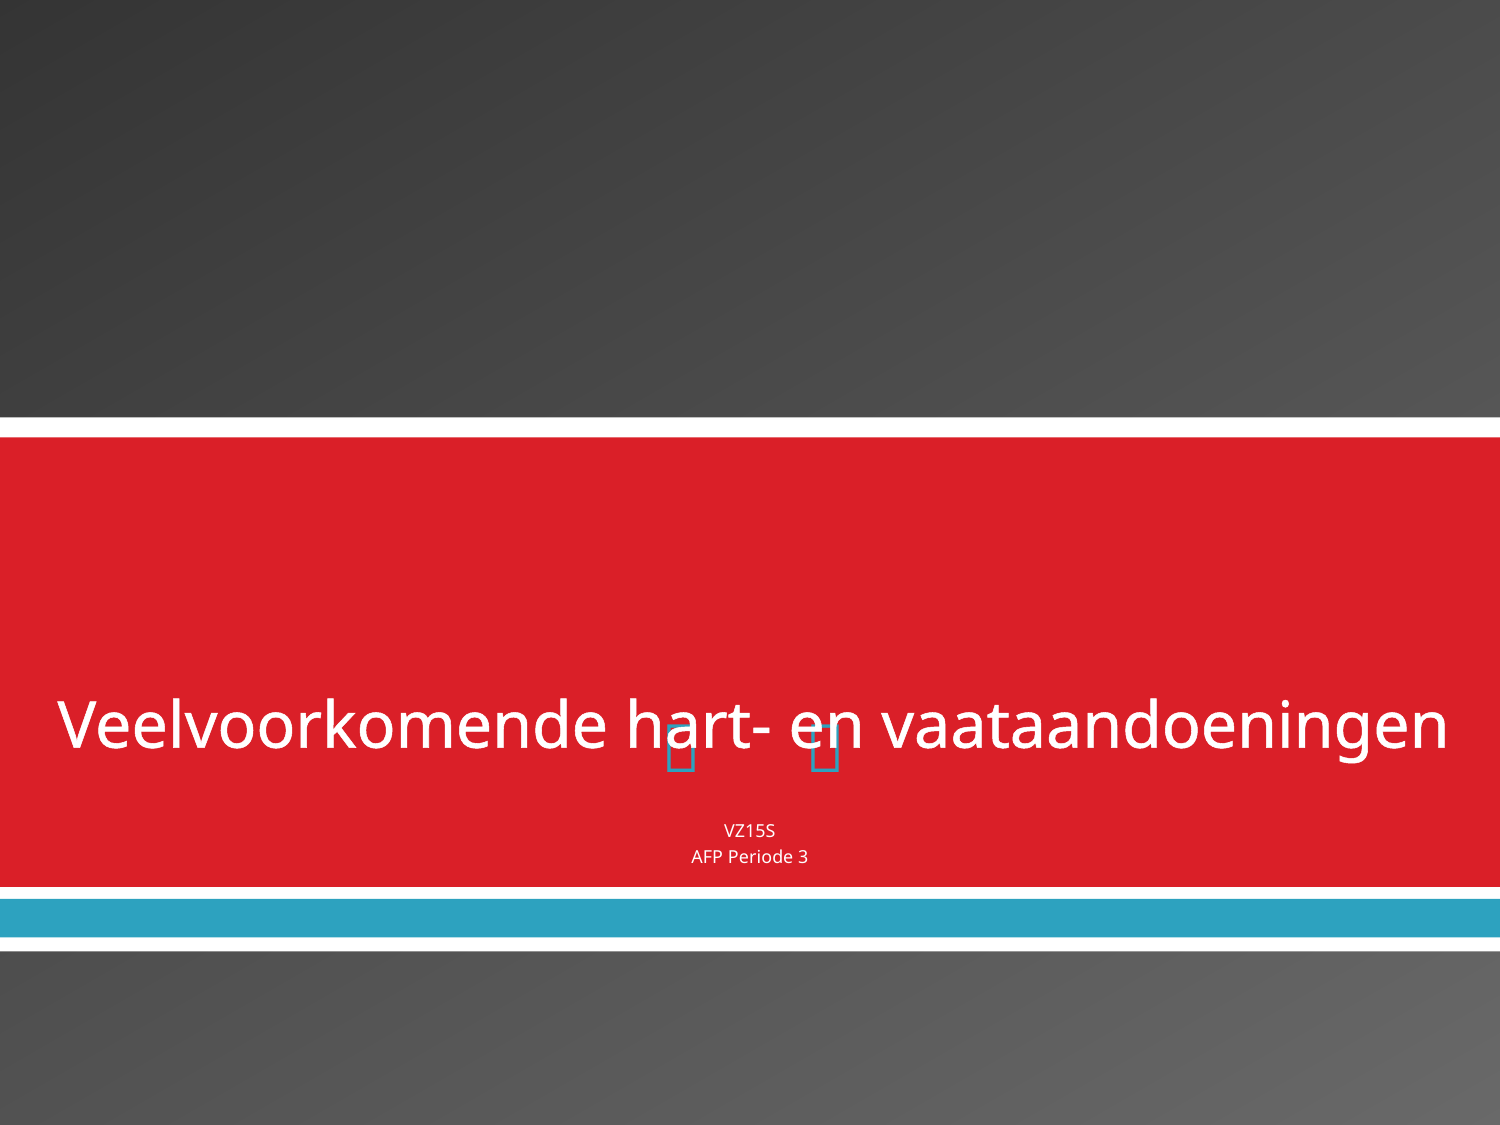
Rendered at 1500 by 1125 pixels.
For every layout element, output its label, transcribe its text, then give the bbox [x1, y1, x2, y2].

subtitle VZ15S AFP Periode 3 [93, 787, 1407, 875]
title Veelvoorkomende hart- en vaataandoeningen [41, 527, 1467, 769]
